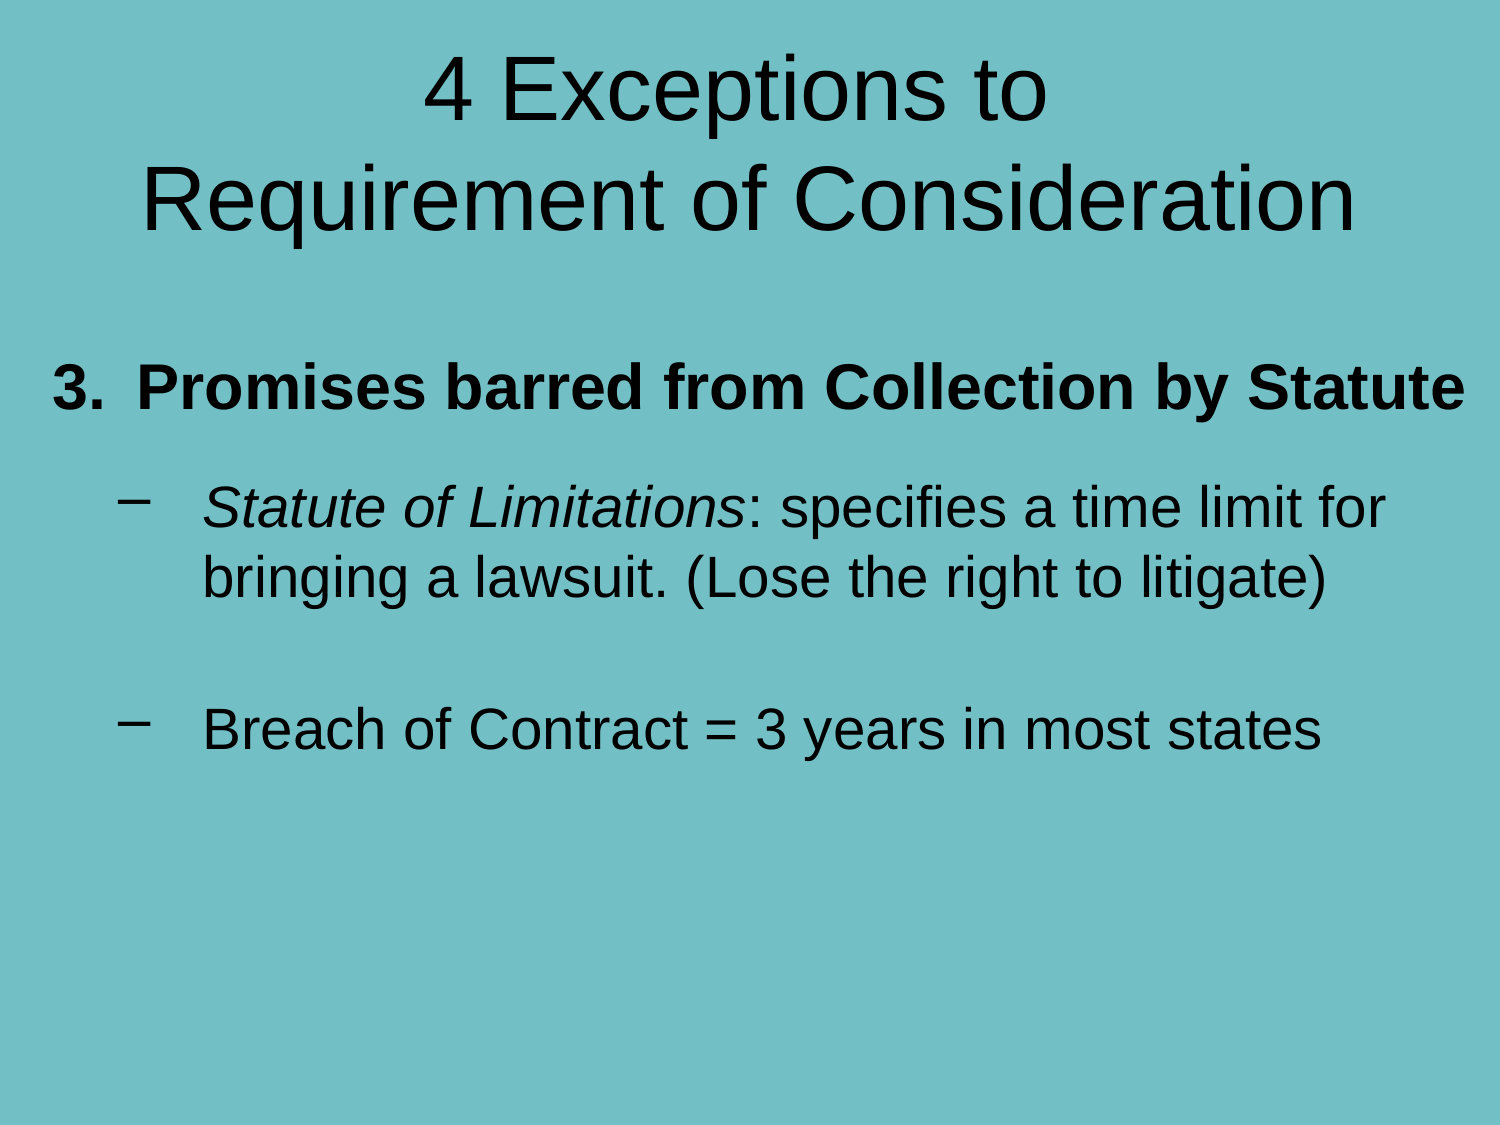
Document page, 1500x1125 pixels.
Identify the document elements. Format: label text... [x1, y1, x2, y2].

title 4 Exceptions to Requirement of Consideration [74, 44, 1426, 233]
list Promises barred from Collection by Statute Statute of Limitations: specifies a time limit for bringing a lawsuit. (Lose the right to litigate) Breach of Contract = 3 years in most states [37, 337, 1500, 1006]
